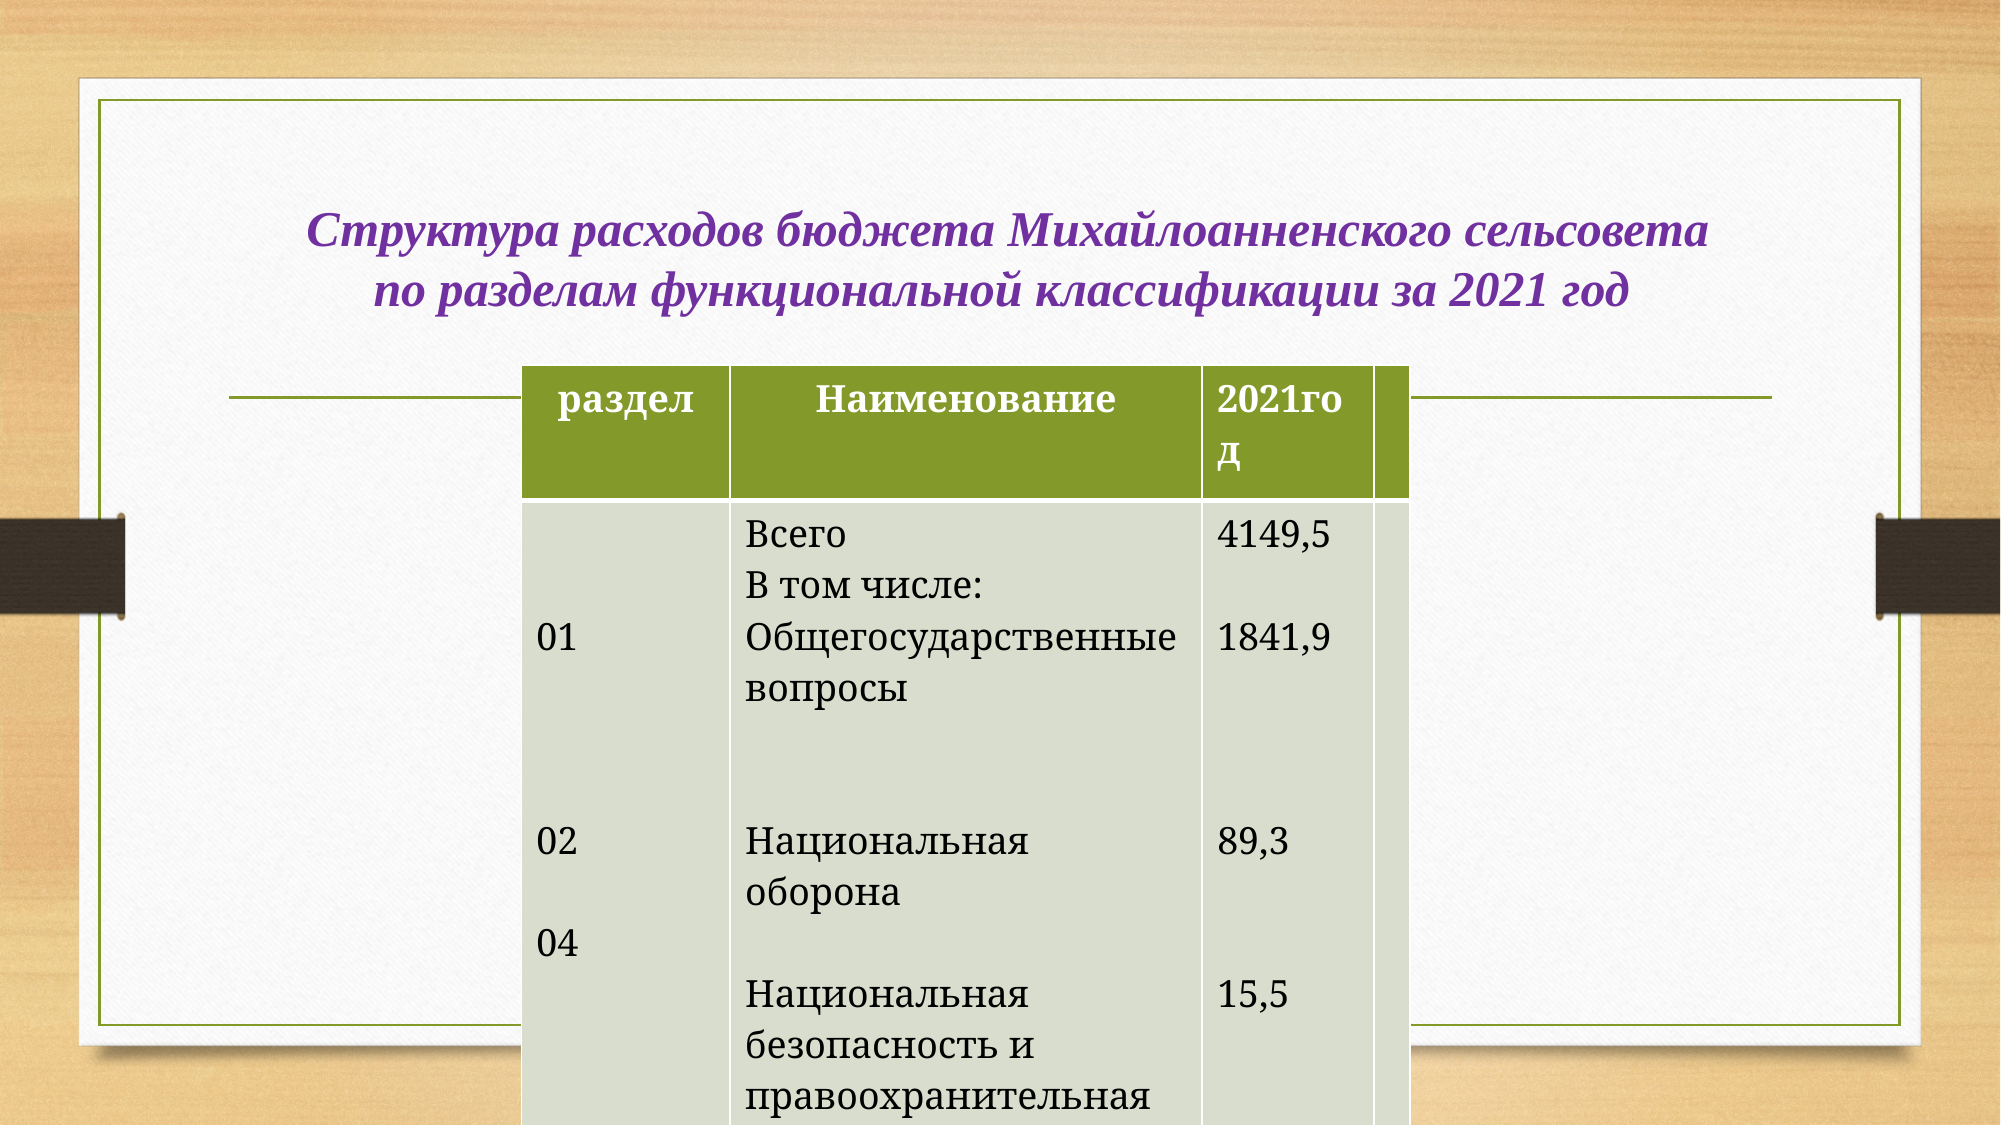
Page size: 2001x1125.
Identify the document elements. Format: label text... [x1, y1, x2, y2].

table_header Наименование [731, 366, 1201, 498]
table_cell 01 02 04 08 [522, 503, 729, 1125]
table_header 2021год [1203, 366, 1373, 498]
table_header раздел [522, 366, 729, 498]
title Структура расходов бюджета Михайлоанненского сельсовета по разделам функциональной классификации за 2021 год [232, 250, 1783, 383]
table_cell Всего В том числе: Общегосударственные вопросы Национальная оборона Национальная безопасность и правоохранительная деятельность Культура, Кинематография [731, 503, 1201, 1125]
table_cell [1375, 503, 1409, 1125]
table_cell 4149,5 1841,9 89,3 15,5 1177,3 [1203, 503, 1373, 1125]
table_header [1375, 366, 1409, 498]
picture [0, 0, 2001, 1125]
